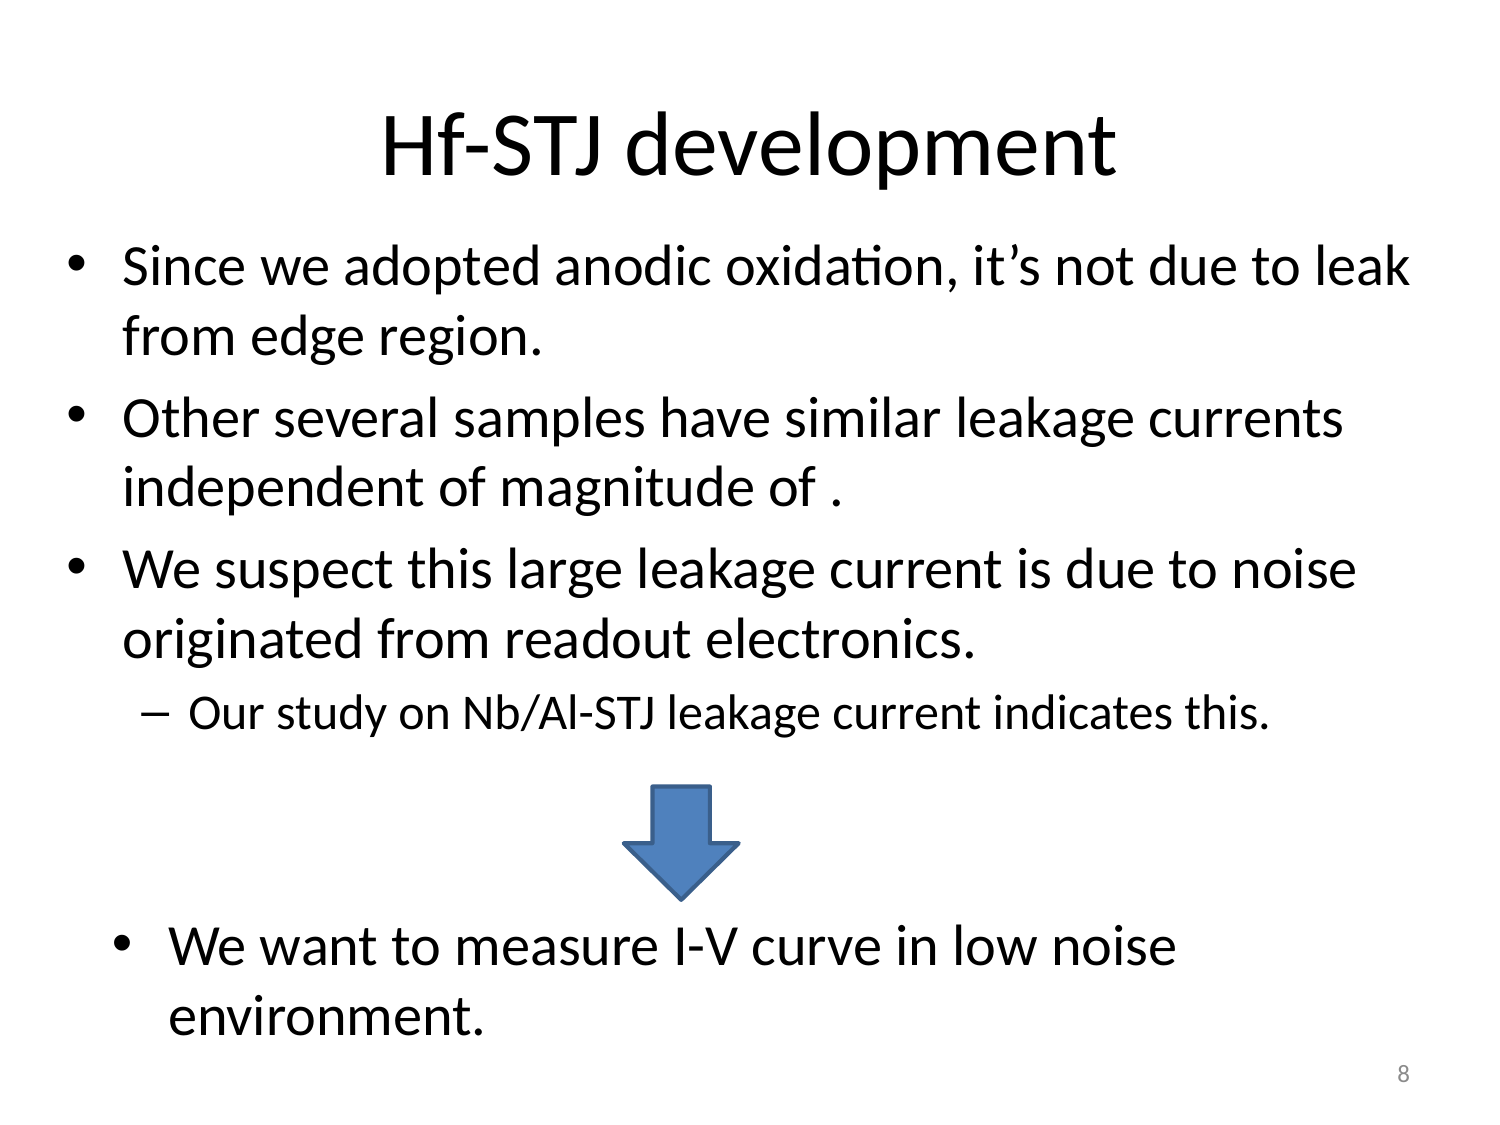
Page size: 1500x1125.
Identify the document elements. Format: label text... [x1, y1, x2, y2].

text_box We want to measure I-V curve in low noise environment. [96, 900, 1447, 1083]
text_box [621, 784, 741, 900]
title Hf-STJ development [75, 45, 1425, 233]
slide_number 8 [1074, 1042, 1425, 1103]
